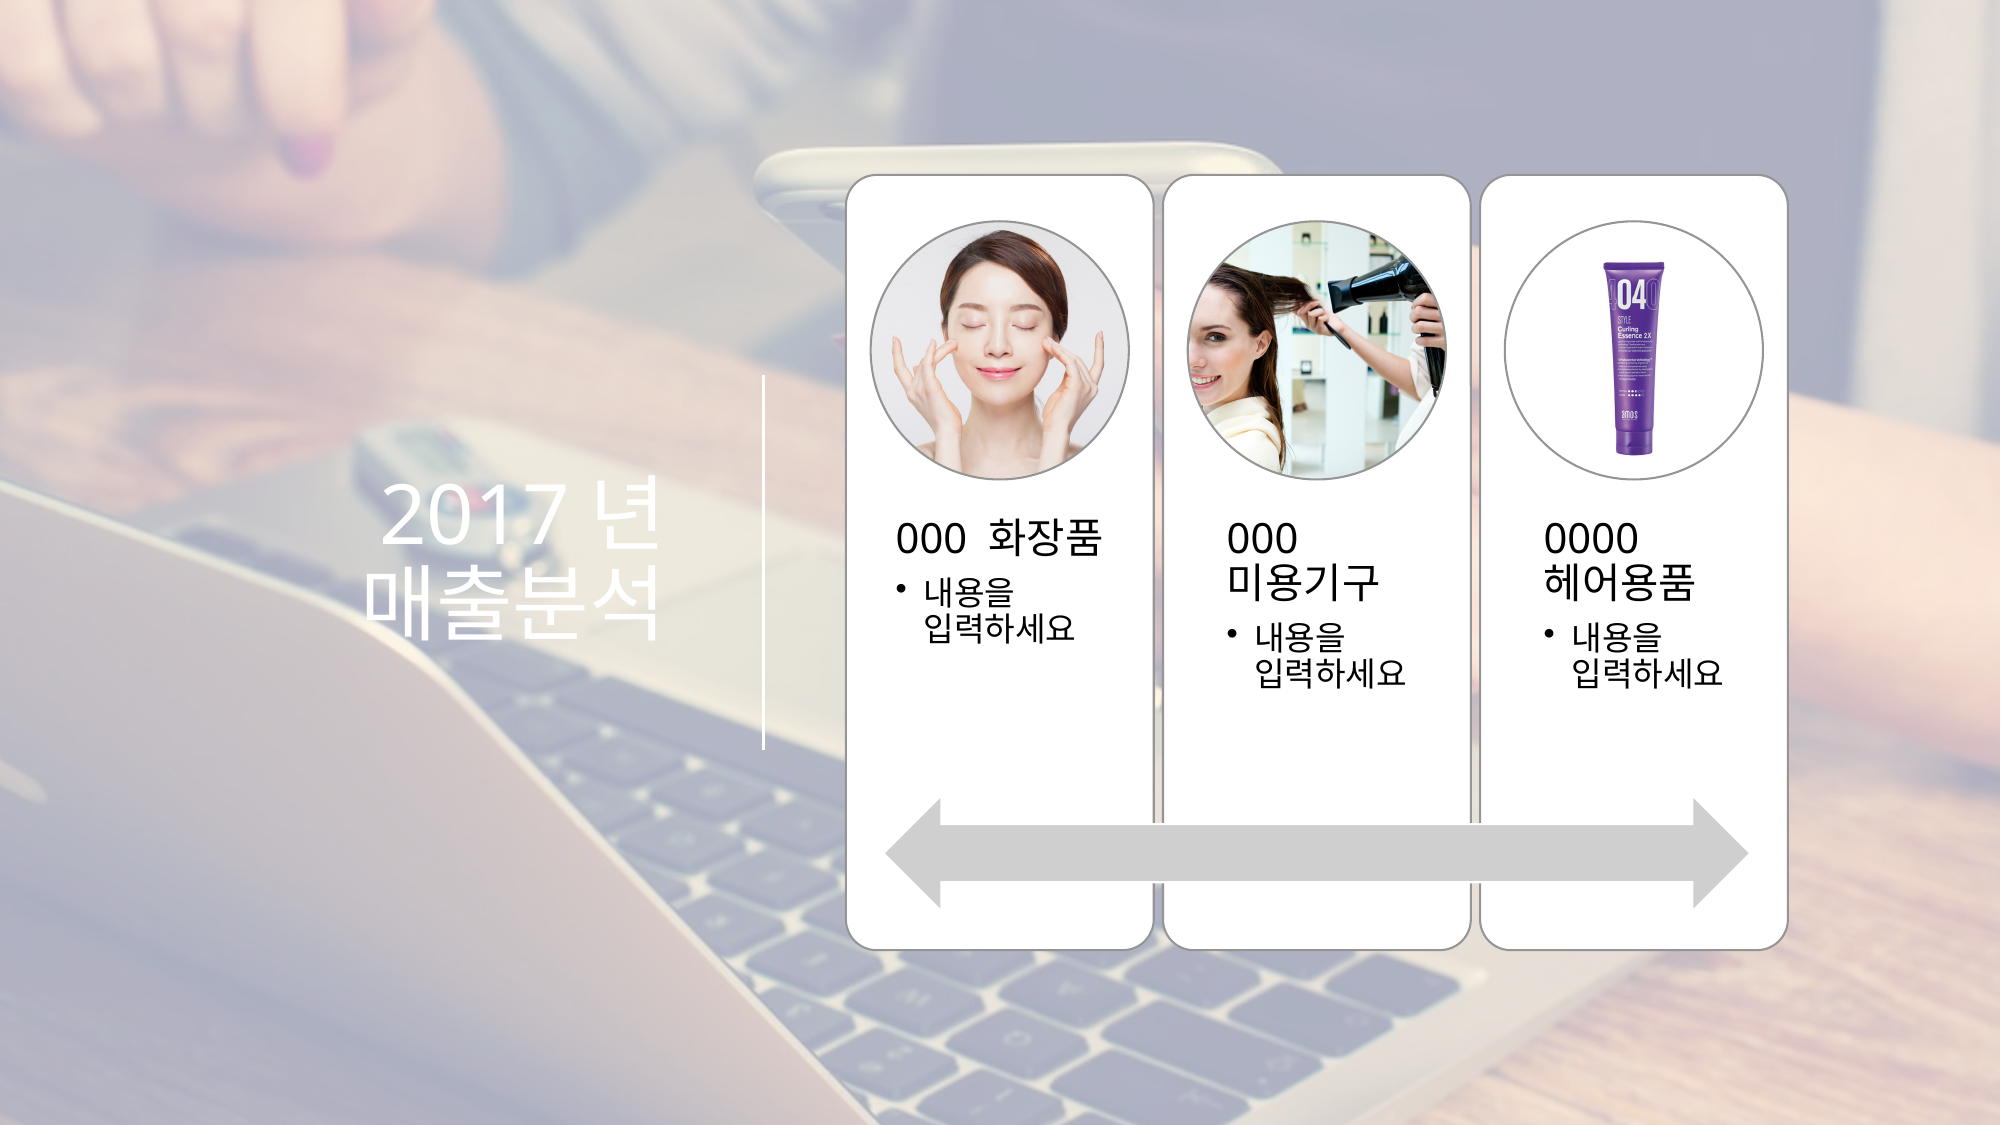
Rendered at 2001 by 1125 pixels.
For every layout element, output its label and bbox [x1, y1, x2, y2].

list [845, 174, 1788, 951]
picture [0, 0, 2000, 1125]
